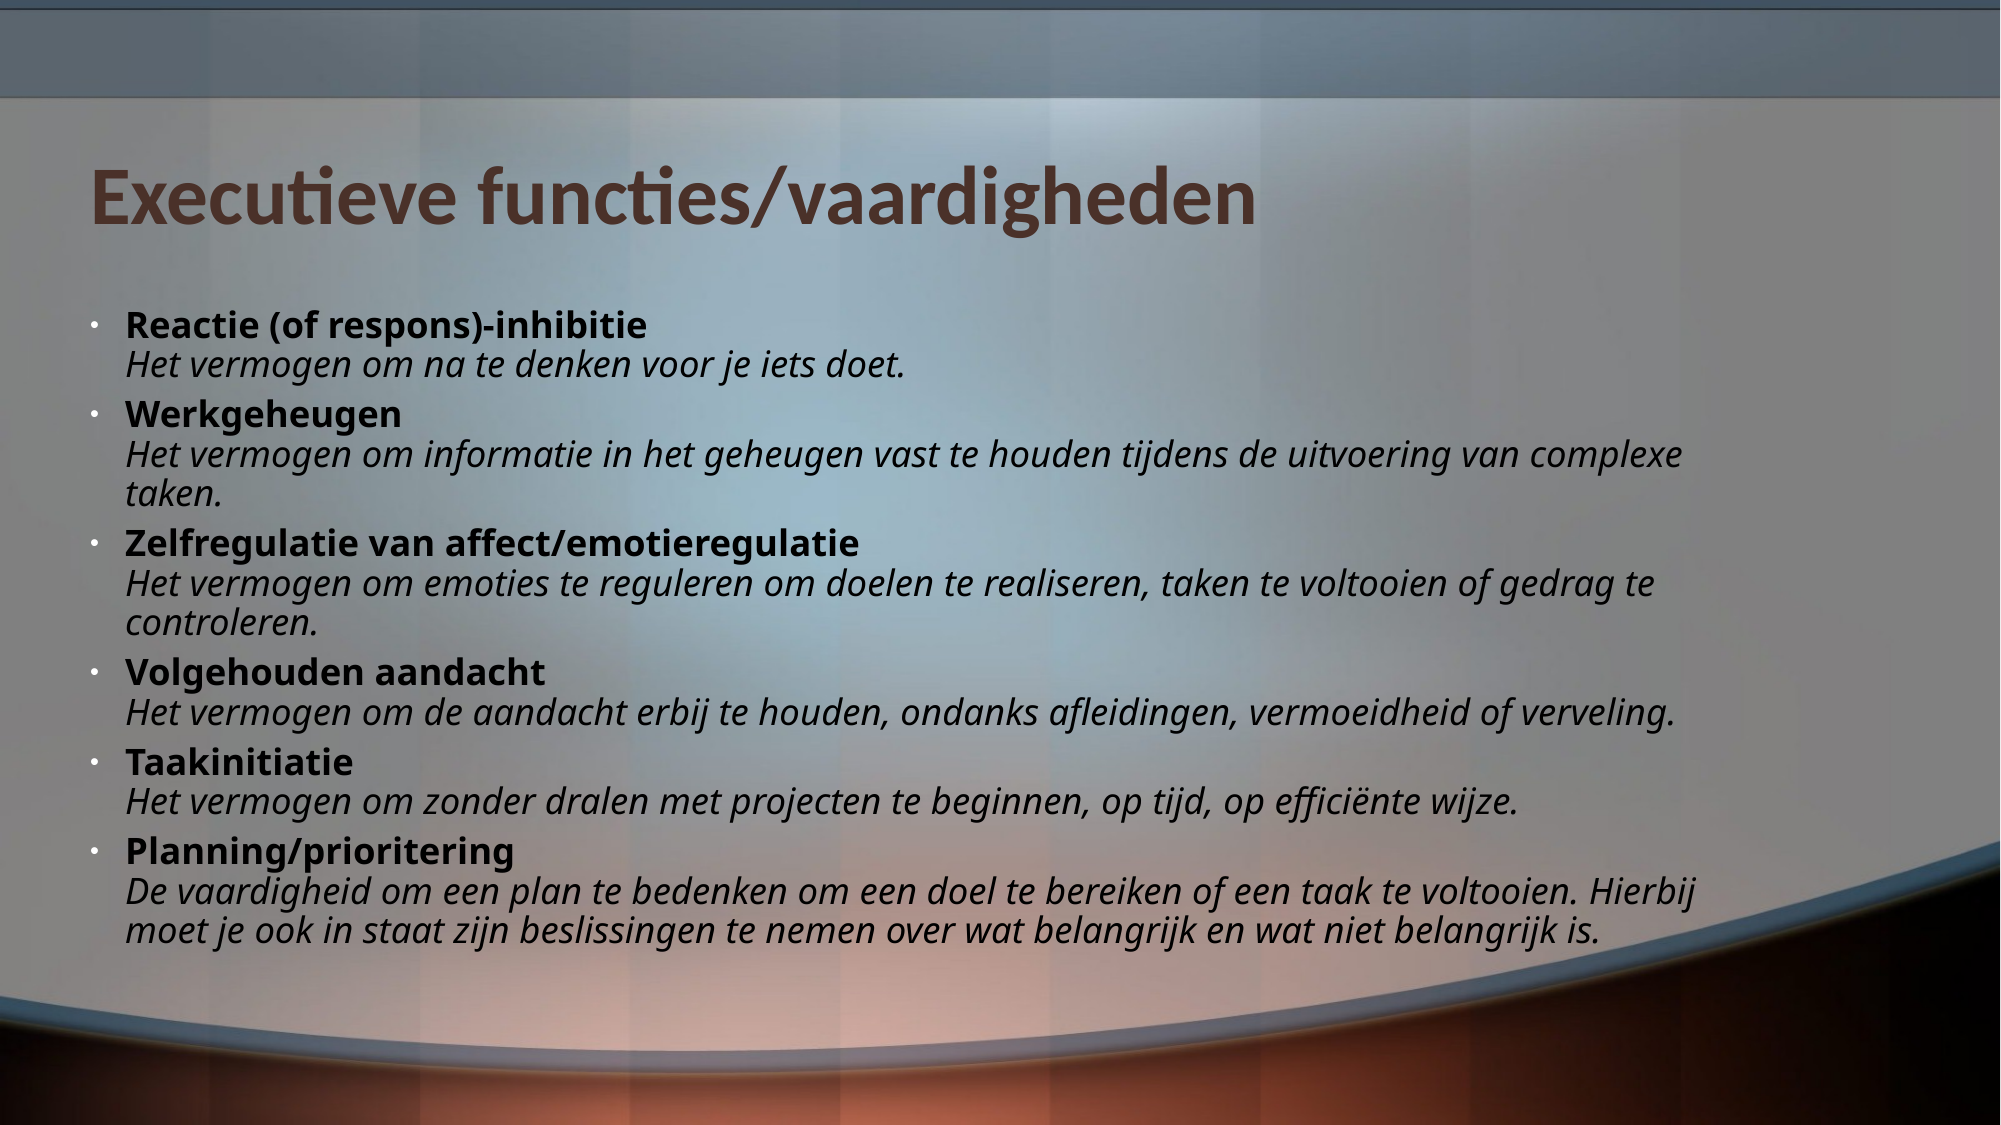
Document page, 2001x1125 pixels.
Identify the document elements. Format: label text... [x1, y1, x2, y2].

picture [0, 0, 2001, 1125]
list Reactie (of respons)-inhibitie Het vermogen om na te denken voor je iets doet. Werkgeheugen Het vermogen om informatie in het geheugen vast te houden tijdens de uitvoering van complexe taken. Zelfregulatie van affect/emotieregulatie Het vermogen om emoties te reguleren om doelen te realiseren, taken te voltooien of gedrag te controleren. Volgehouden aandacht Het vermogen om de aandacht erbij te houden, ondanks afleidingen, vermoeidheid of verveling. Taakinitiatie Het vermogen om zonder dralen met projecten te beginnen, op tijd, op efficiënte wijze. Planning/prioritering De vaardigheid om een plan te bedenken om een doel te bereiken of een taak te voltooien. Hierbij moet je ook in staat zijn beslissingen te nemen over wat belangrijk en wat niet belangrijk is. [75, 299, 1732, 1000]
title Executieve functies/vaardigheden [75, 104, 1732, 294]
